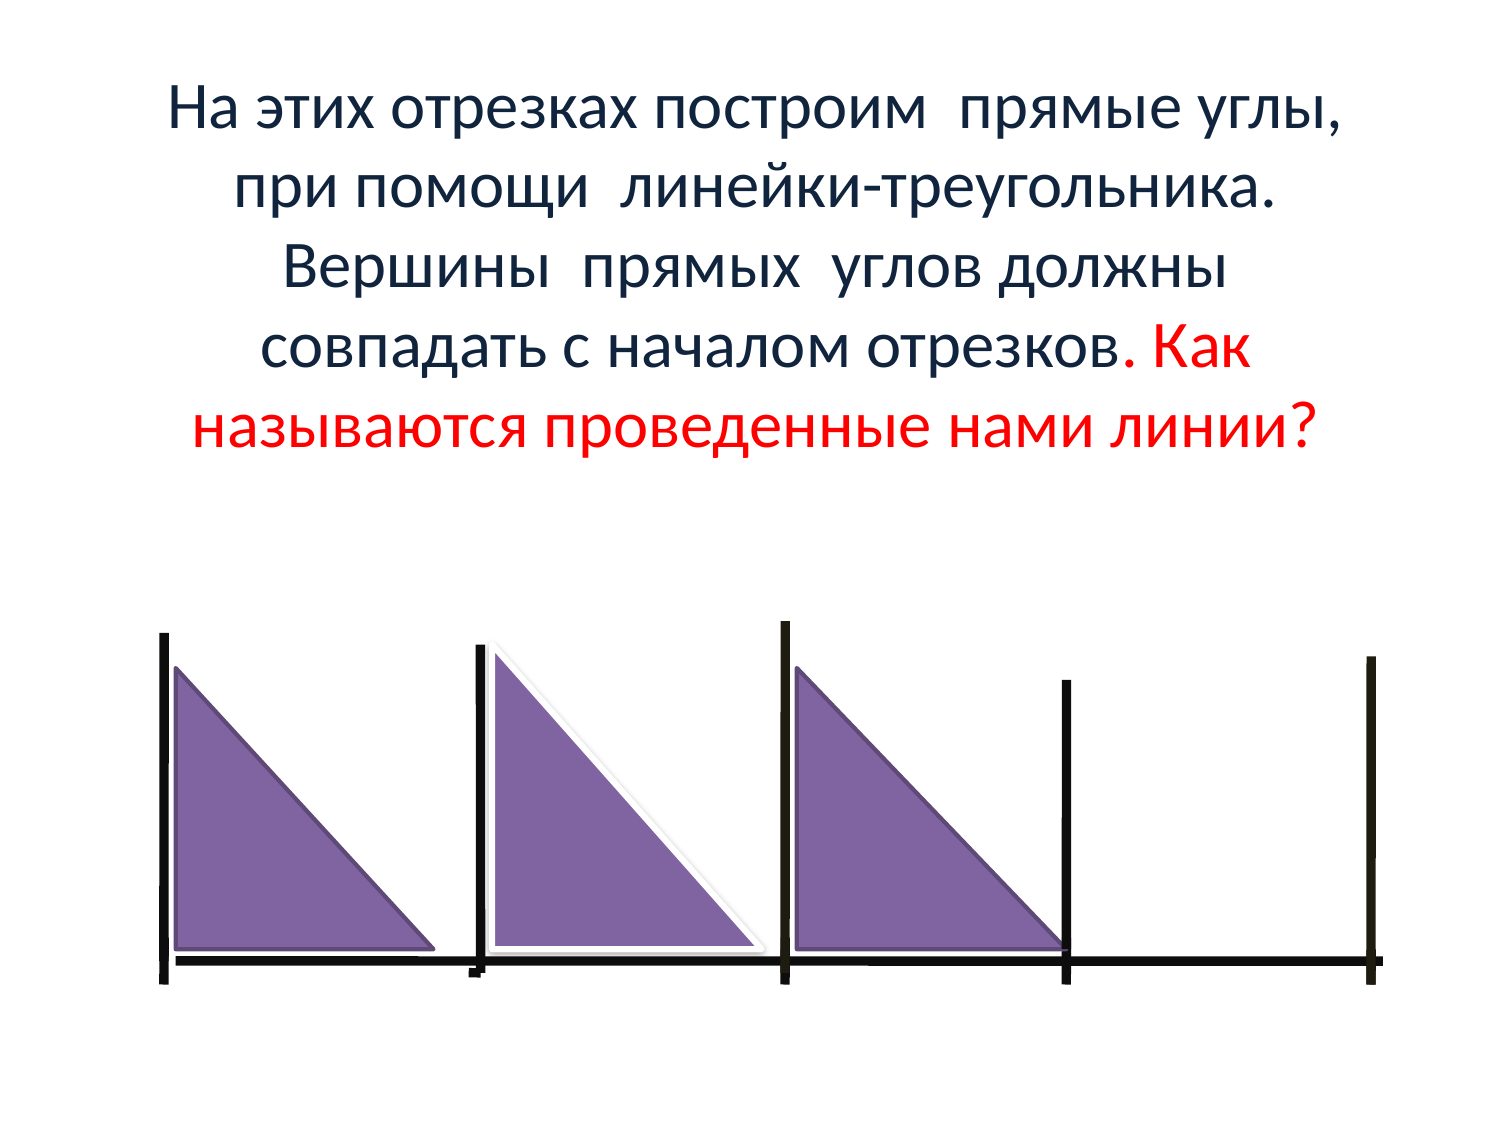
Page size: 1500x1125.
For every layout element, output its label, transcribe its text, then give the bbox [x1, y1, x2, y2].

text_box [488, 813, 765, 953]
list На этих отрезках построим прямые углы, при помощи линейки-треугольника. Вершины прямых углов должны совпадать с началом отрезков. Как называются проведенные нами линии? [118, 0, 1394, 469]
text_box [488, 641, 630, 807]
text_box [173, 666, 295, 795]
text_box [794, 666, 922, 795]
text_box [173, 807, 436, 952]
text_box [794, 807, 1069, 952]
